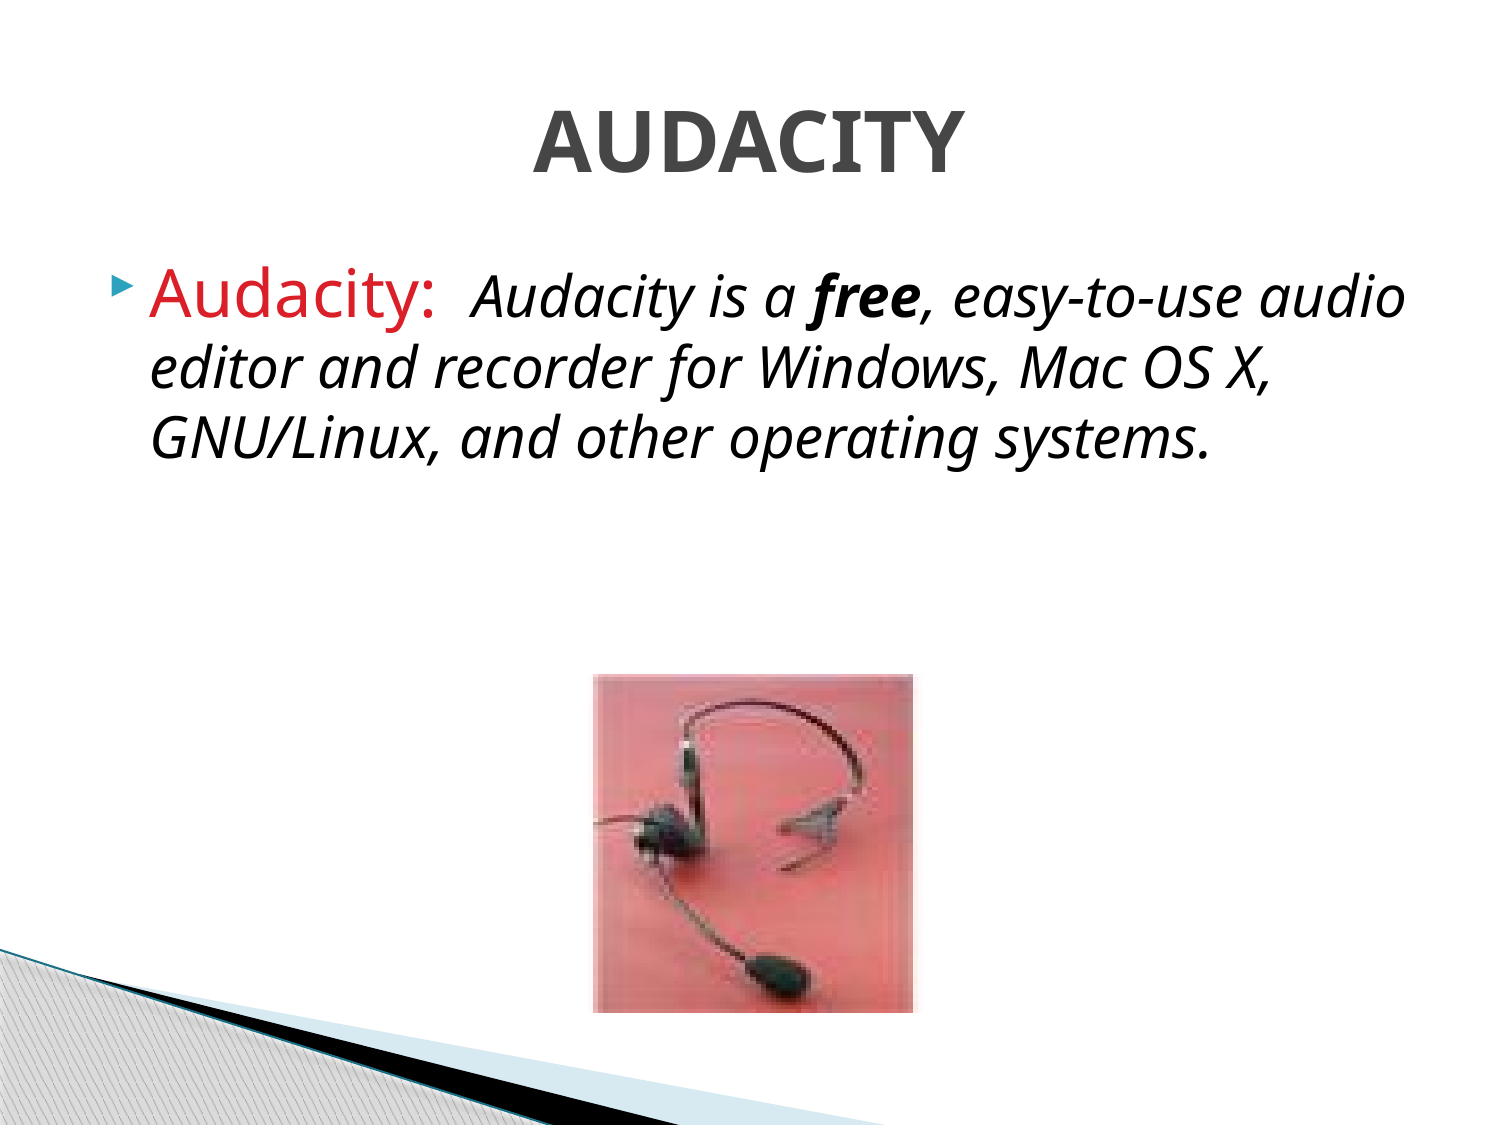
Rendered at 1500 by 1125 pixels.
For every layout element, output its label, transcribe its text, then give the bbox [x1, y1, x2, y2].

list Audacity: Audacity is a free, easy-to-use audio editor and recorder for Windows, Mac OS X, GNU/Linux, and other operating systems. [74, 242, 1426, 986]
picture [512, 674, 1001, 1013]
title AUDACITY [75, 45, 1425, 233]
